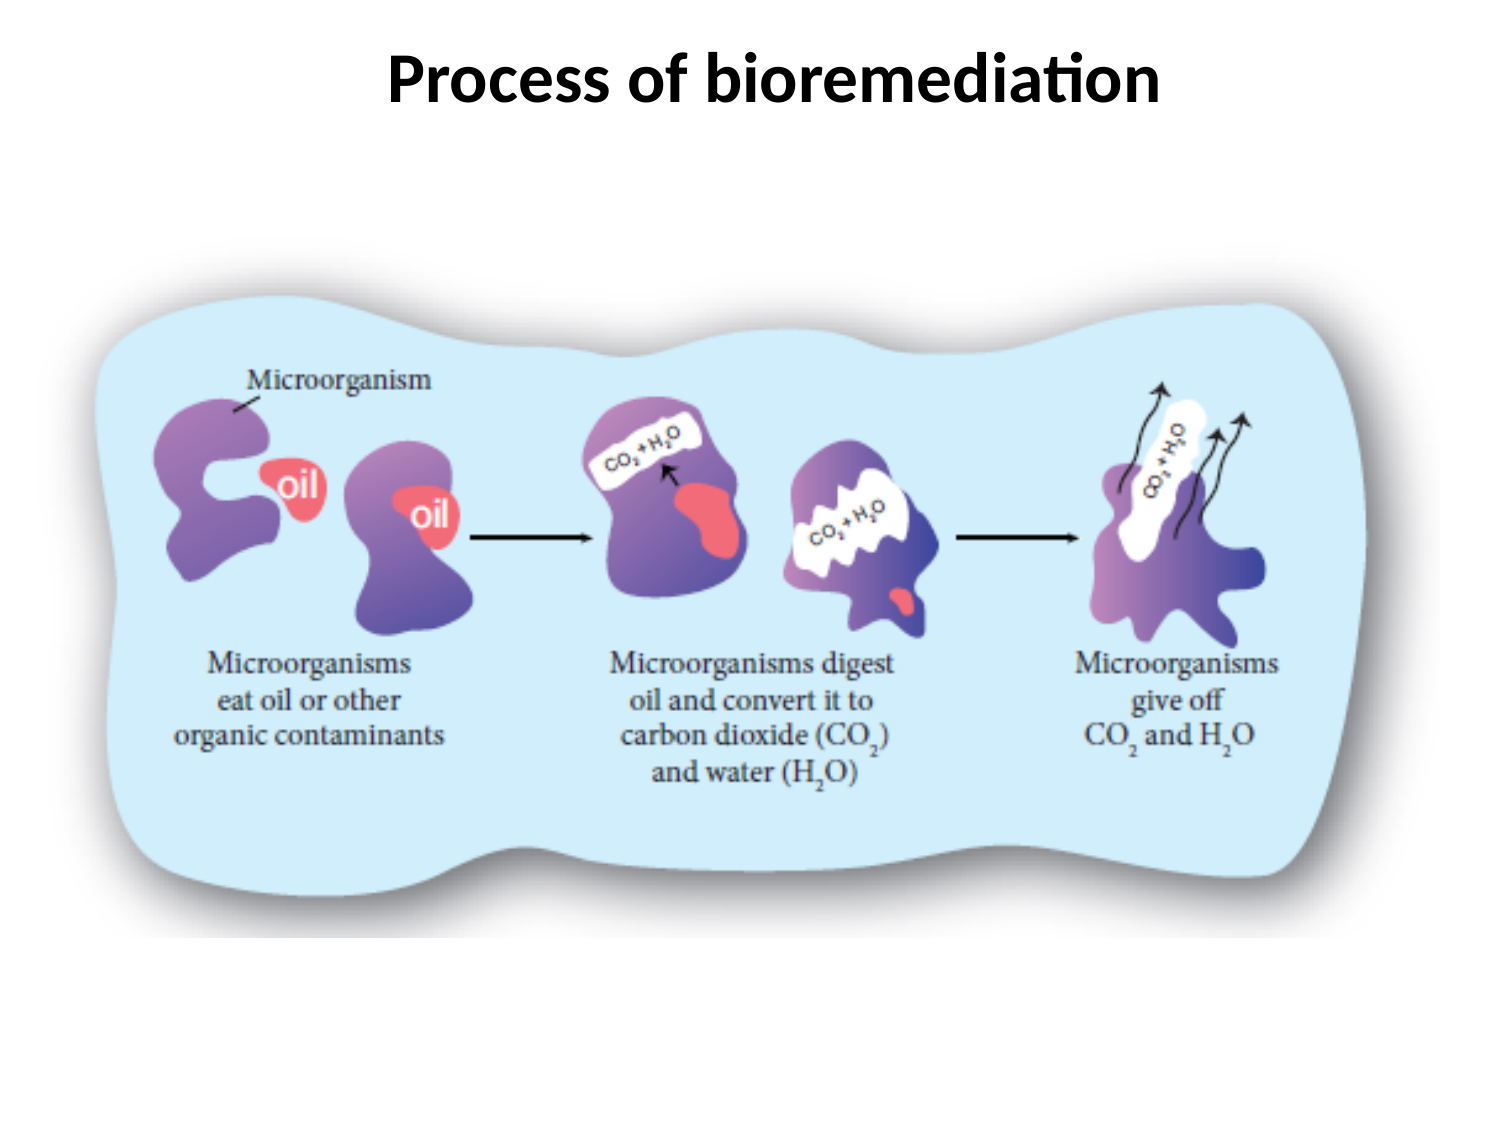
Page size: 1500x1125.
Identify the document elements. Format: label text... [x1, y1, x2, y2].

title Process of bioremediation [99, 0, 1450, 125]
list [24, 237, 1443, 938]
